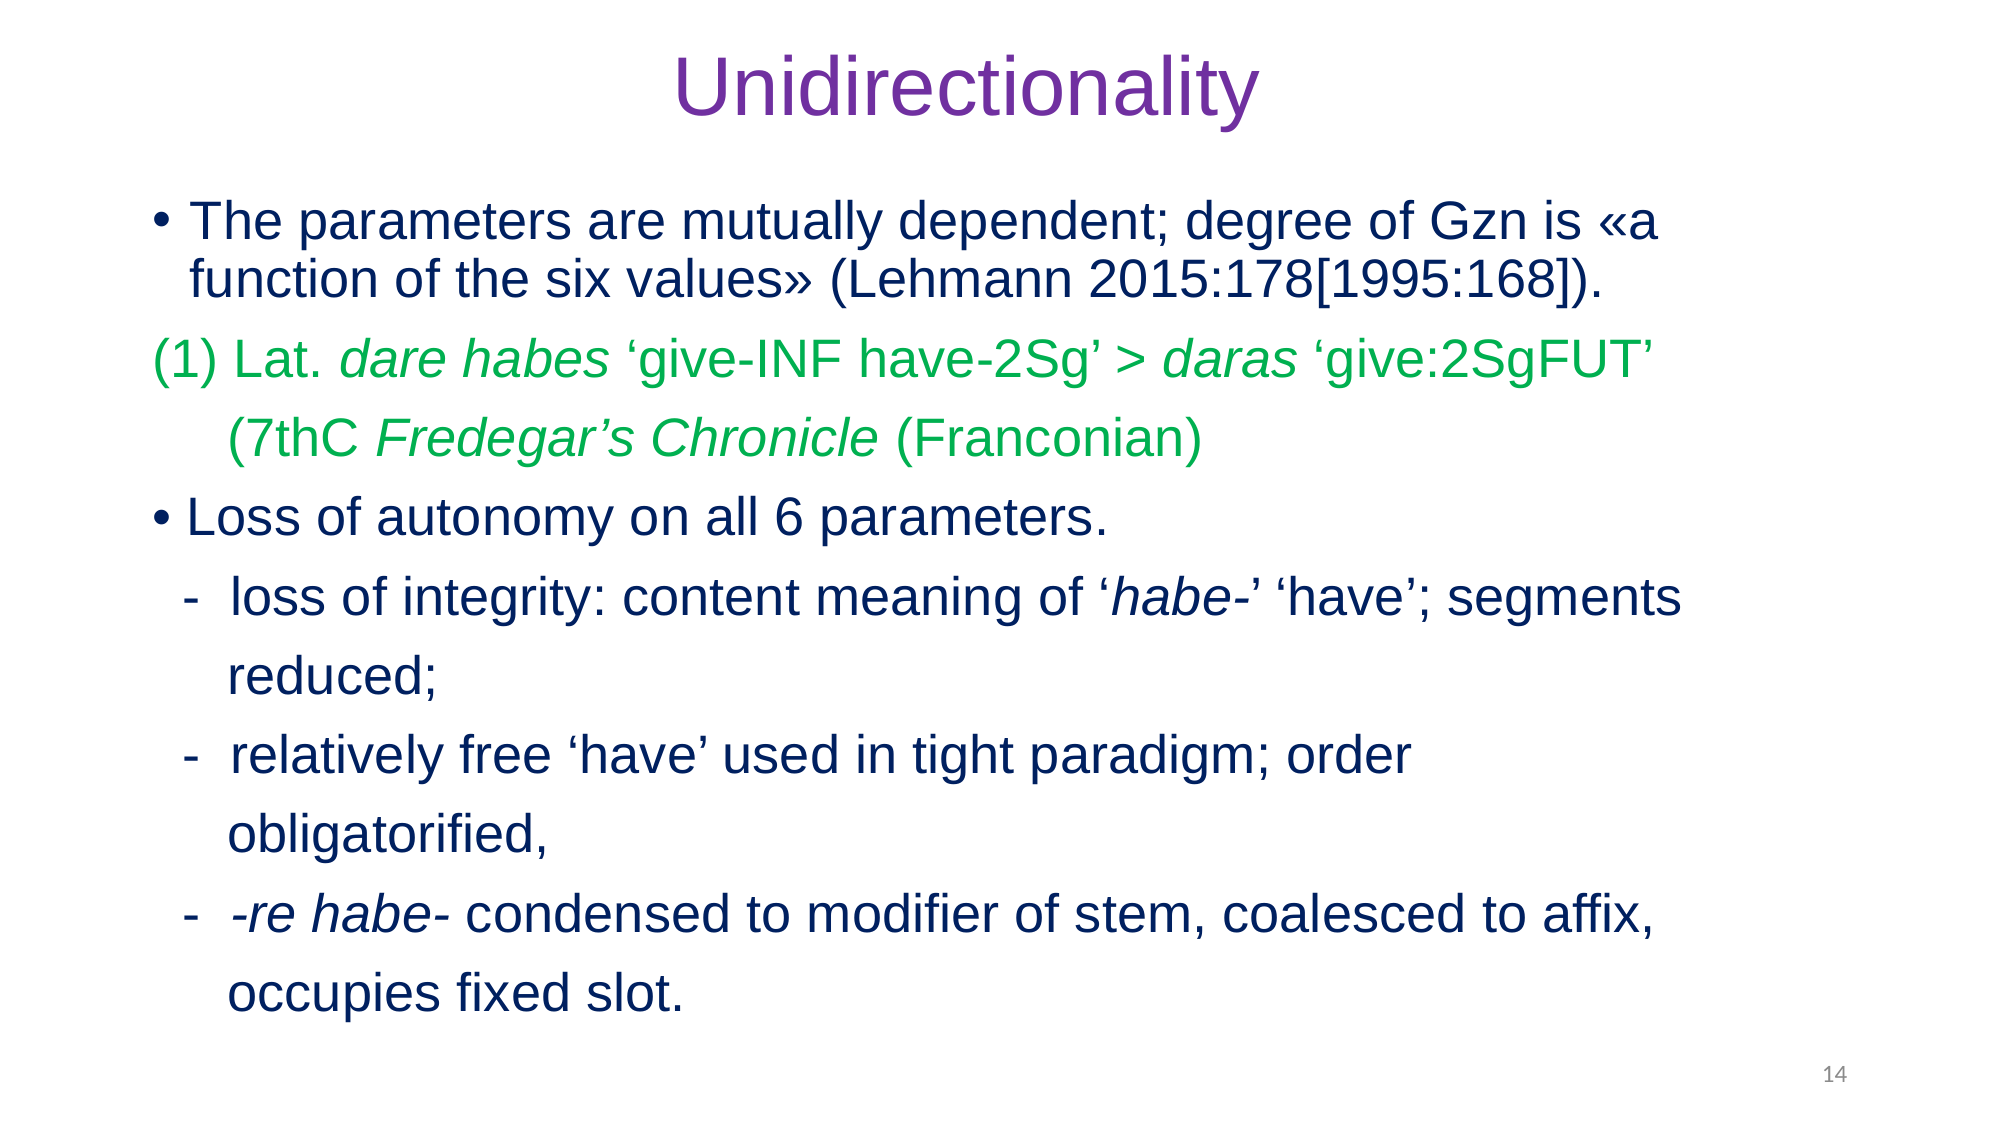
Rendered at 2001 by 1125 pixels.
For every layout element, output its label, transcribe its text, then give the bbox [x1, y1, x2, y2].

slide_number 14 [1412, 1042, 1863, 1103]
list The parameters are mutually dependent; degree of Gzn is «a function of the six values» (Lehmann 2015:178[1995:168]). (1) Lat. dare habes ‘give-INF have-2Sg’ > daras ‘give:2SgFUT’ (7thC Fredegar’s Chronicle (Franconian) • Loss of autonomy on all 6 parameters. - loss of integrity: content meaning of ‘habe-’ ‘have’; segments reduced; - relatively free ‘have’ used in tight paradigm; order obligatorified, - -re habe- condensed to modifier of stem, coalesced to affix, occupies fixed slot. [137, 185, 1863, 1014]
title Unidirectionality [104, 22, 1830, 156]
